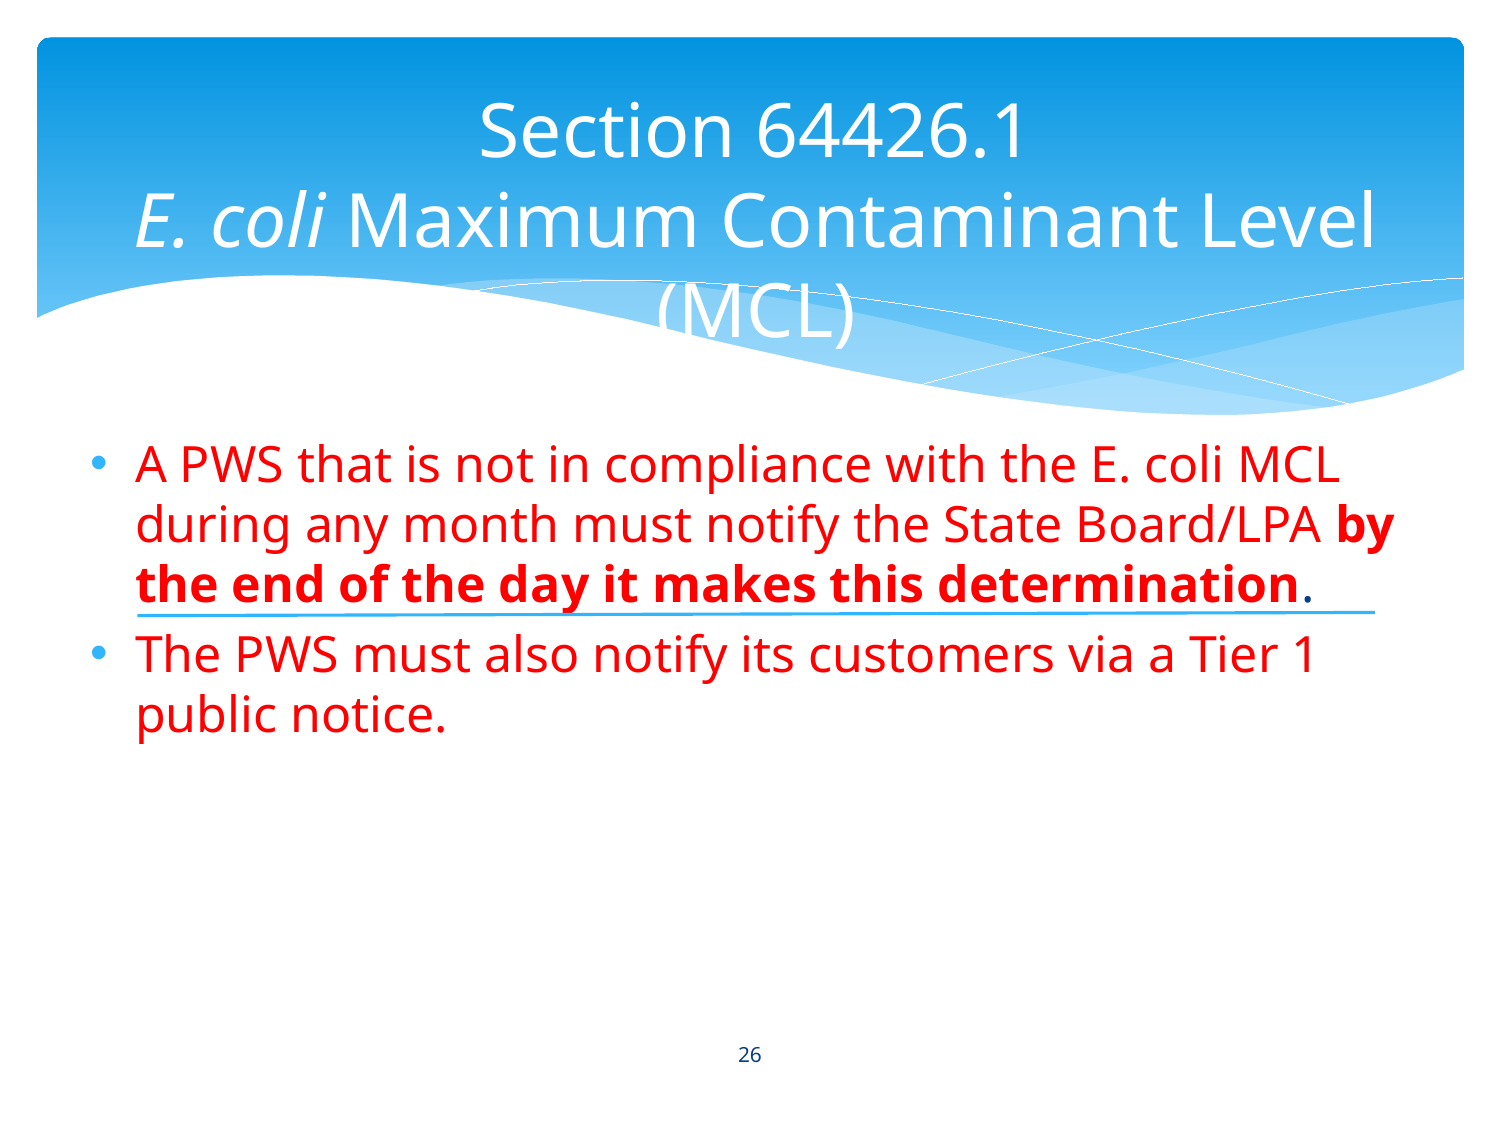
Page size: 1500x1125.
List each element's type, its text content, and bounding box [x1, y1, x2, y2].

slide_number 26 [654, 1025, 846, 1086]
list A PWS that is not in compliance with the E. coli MCL during any month must notify the State Board/LPA by the end of the day it makes this determination. The PWS must also notify its customers via a Tier 1 public notice. [75, 425, 1425, 850]
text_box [137, 612, 1376, 616]
text_box Section 64426.1 E. coli Maximum Contaminant Level (MCL) [43, 74, 1469, 360]
